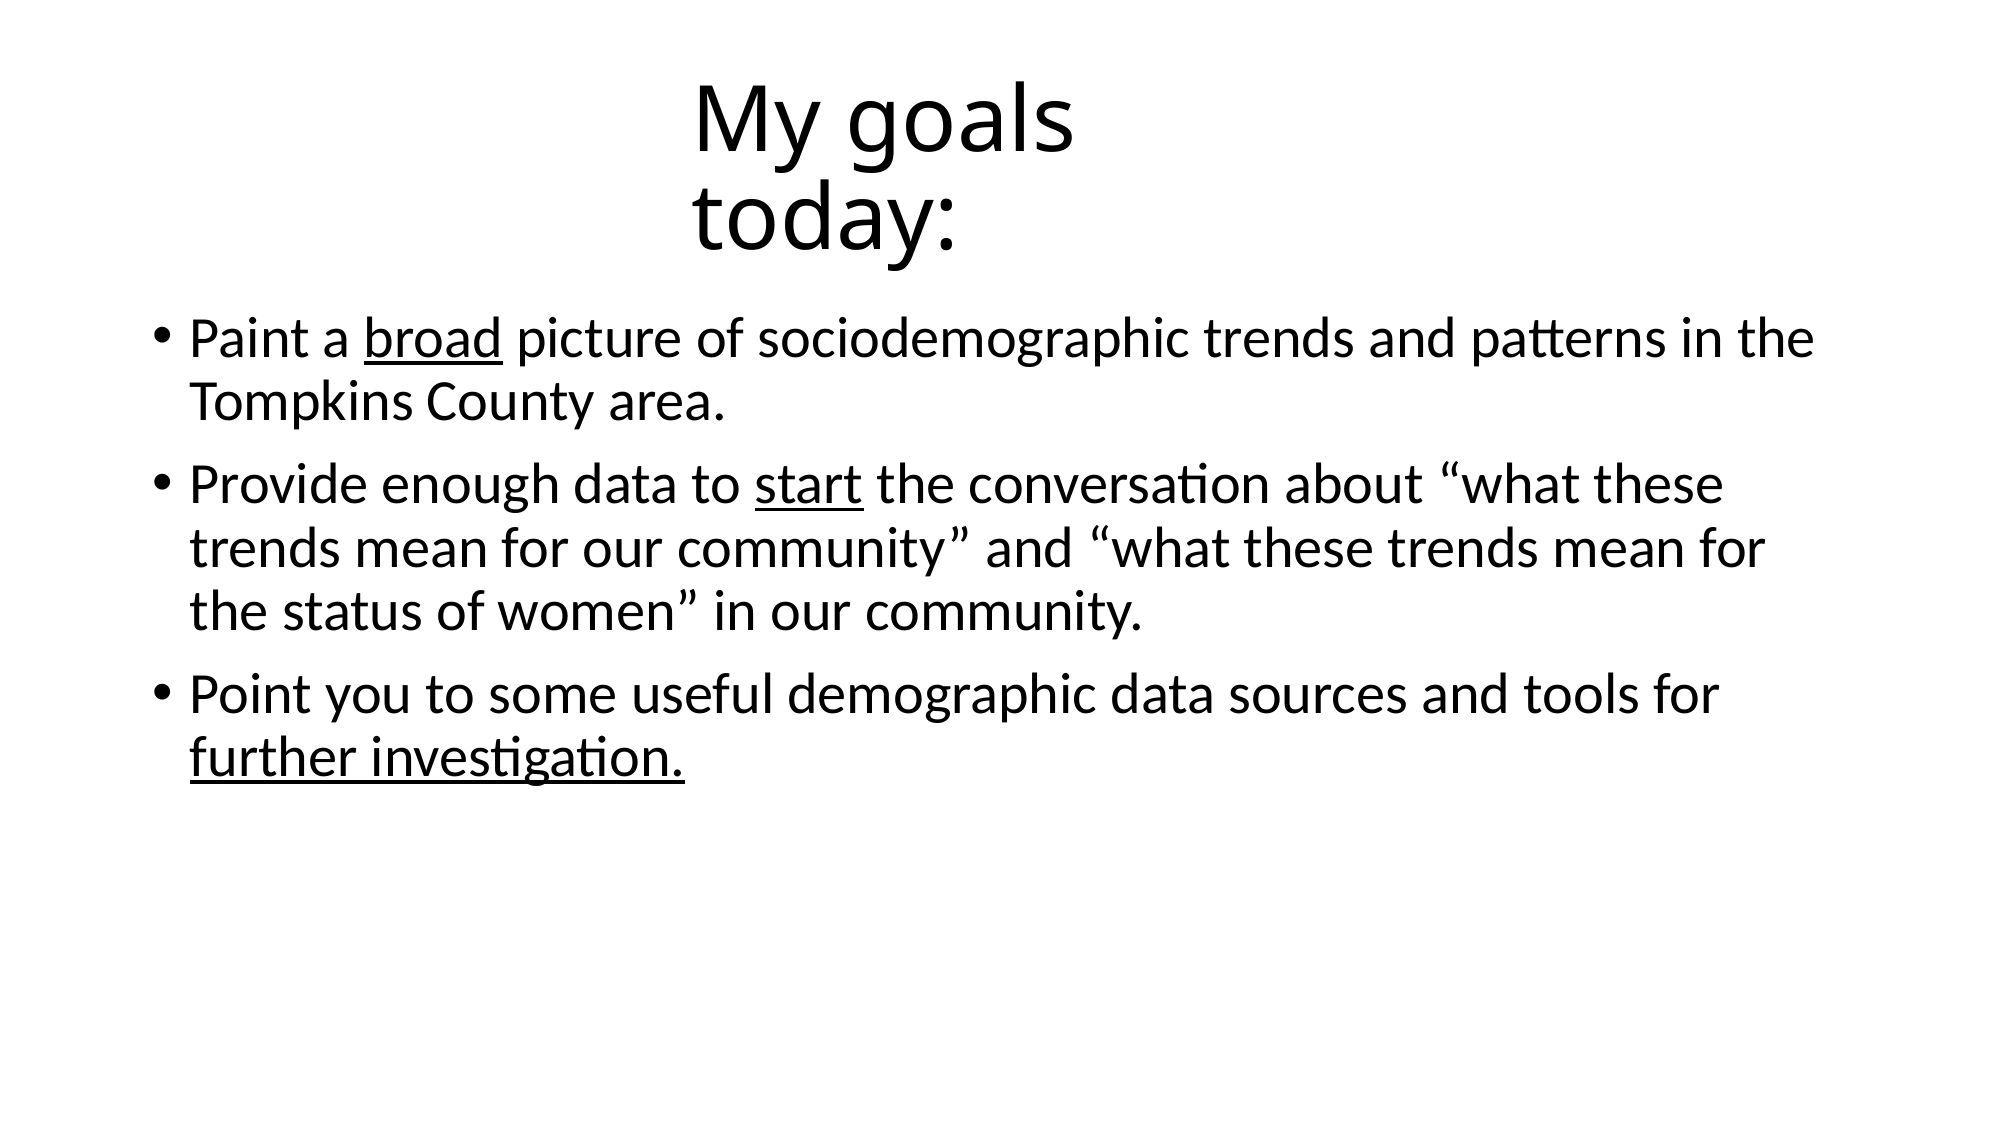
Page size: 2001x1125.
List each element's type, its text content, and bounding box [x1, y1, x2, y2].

list Paint a broad picture of sociodemographic trends and patterns in the Tompkins County area. Provide enough data to start the conversation about “what these trends mean for our community” and “what these trends mean for the status of women” in our community. Point you to some useful demographic data sources and tools for further investigation. [137, 299, 1863, 1014]
title My goals today: [676, 62, 1290, 280]
